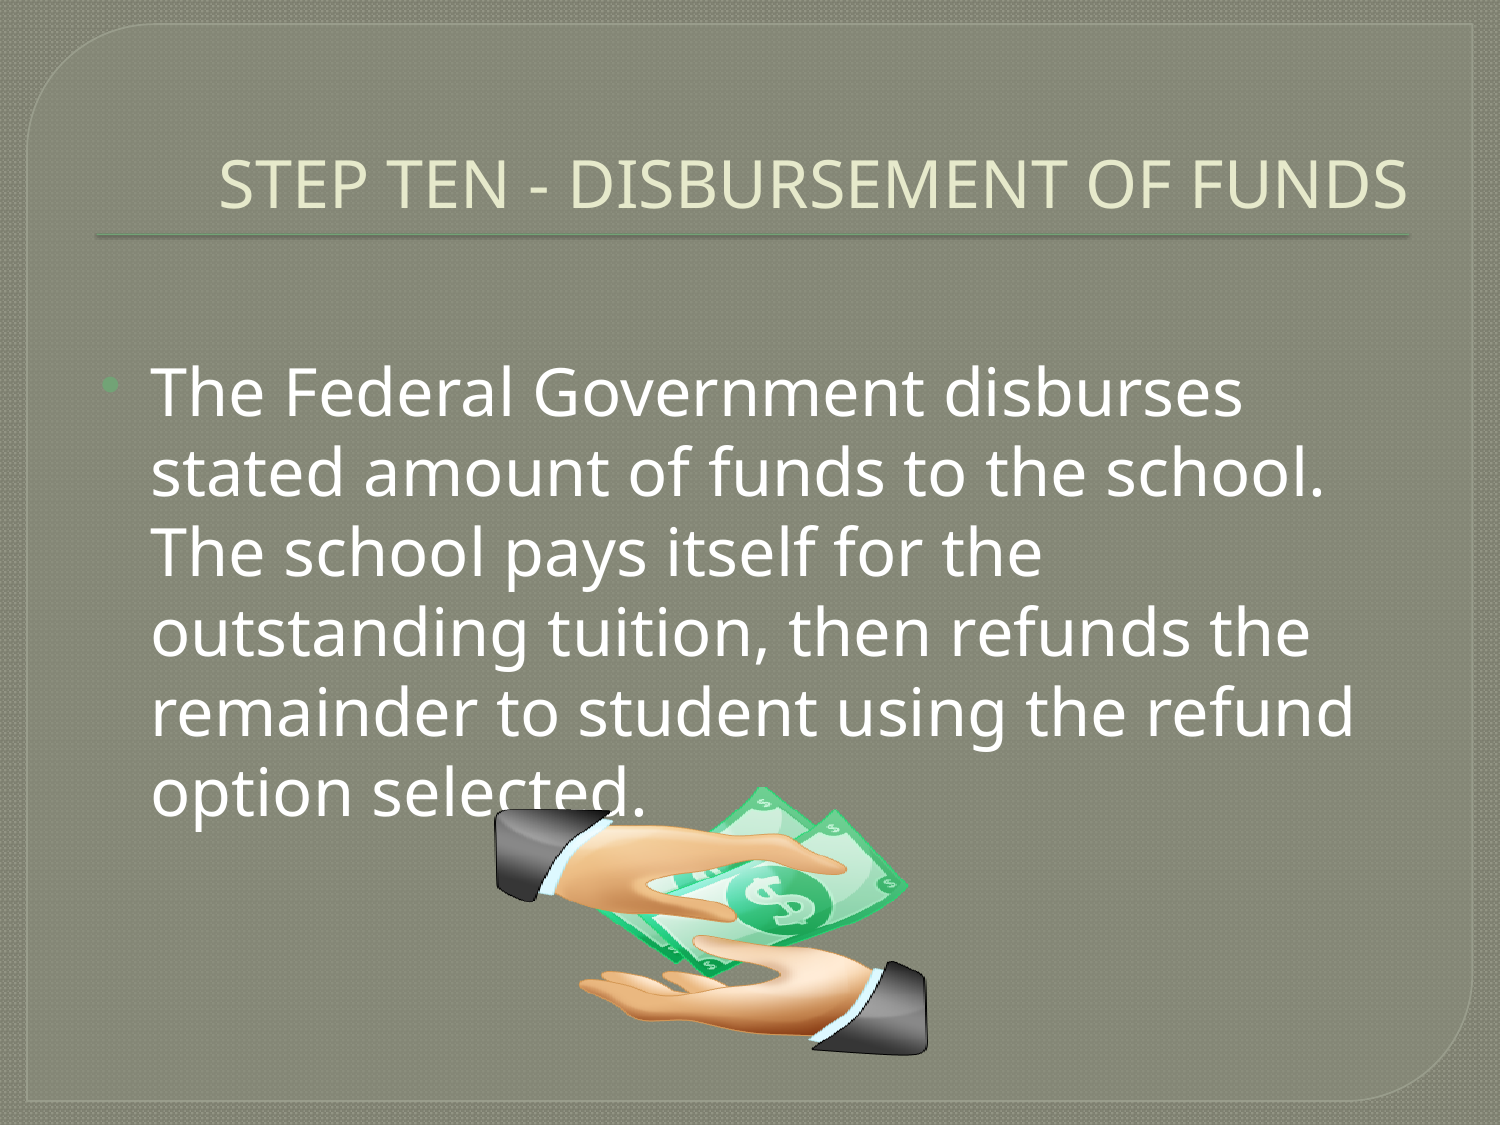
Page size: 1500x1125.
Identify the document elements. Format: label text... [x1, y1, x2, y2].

title STEP TEN - DISBURSEMENT OF FUNDS [75, 41, 1425, 230]
list The Federal Government disburses stated amount of funds to the school. The school pays itself for the outstanding tuition, then refunds the remainder to student using the refund option selected. [87, 262, 1438, 1006]
picture [487, 787, 938, 1063]
